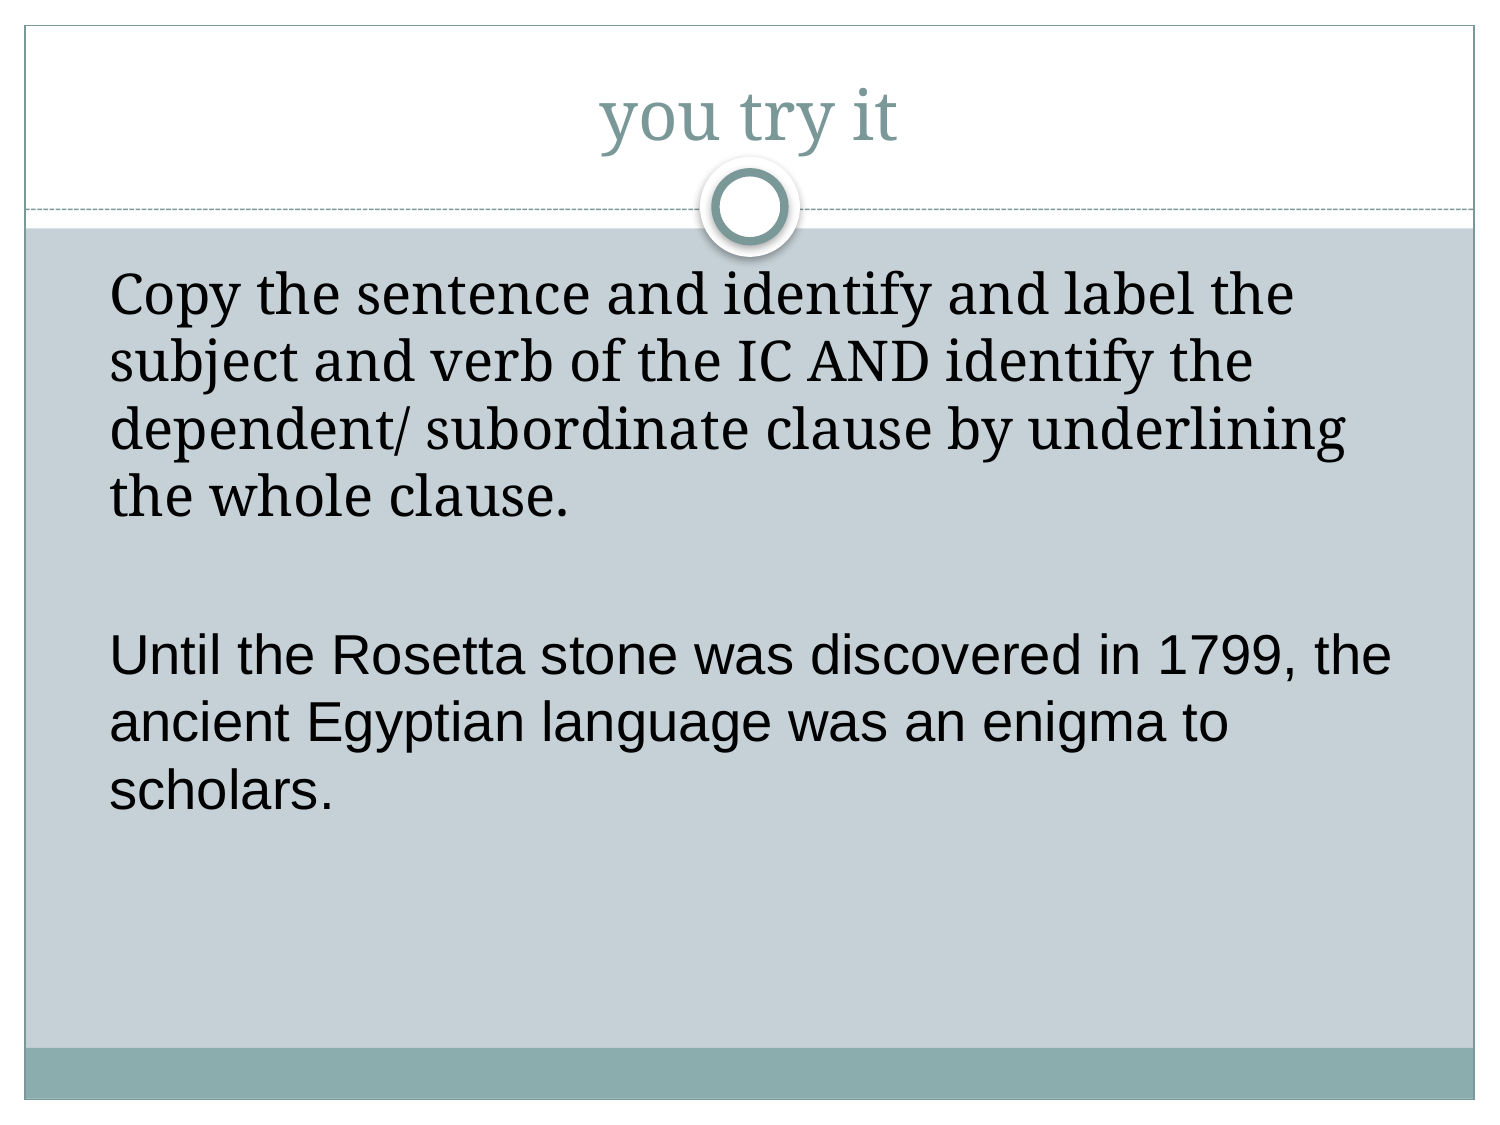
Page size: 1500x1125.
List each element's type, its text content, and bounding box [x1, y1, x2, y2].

title you try it [49, 37, 1450, 162]
list Copy the sentence and identify and label the subject and verb of the IC AND identify the dependent/ subordinate clause by underlining the whole clause. Until the Rosetta stone was discovered in 1799, the ancient Egyptian language was an enigma to scholars. [49, 250, 1445, 1001]
